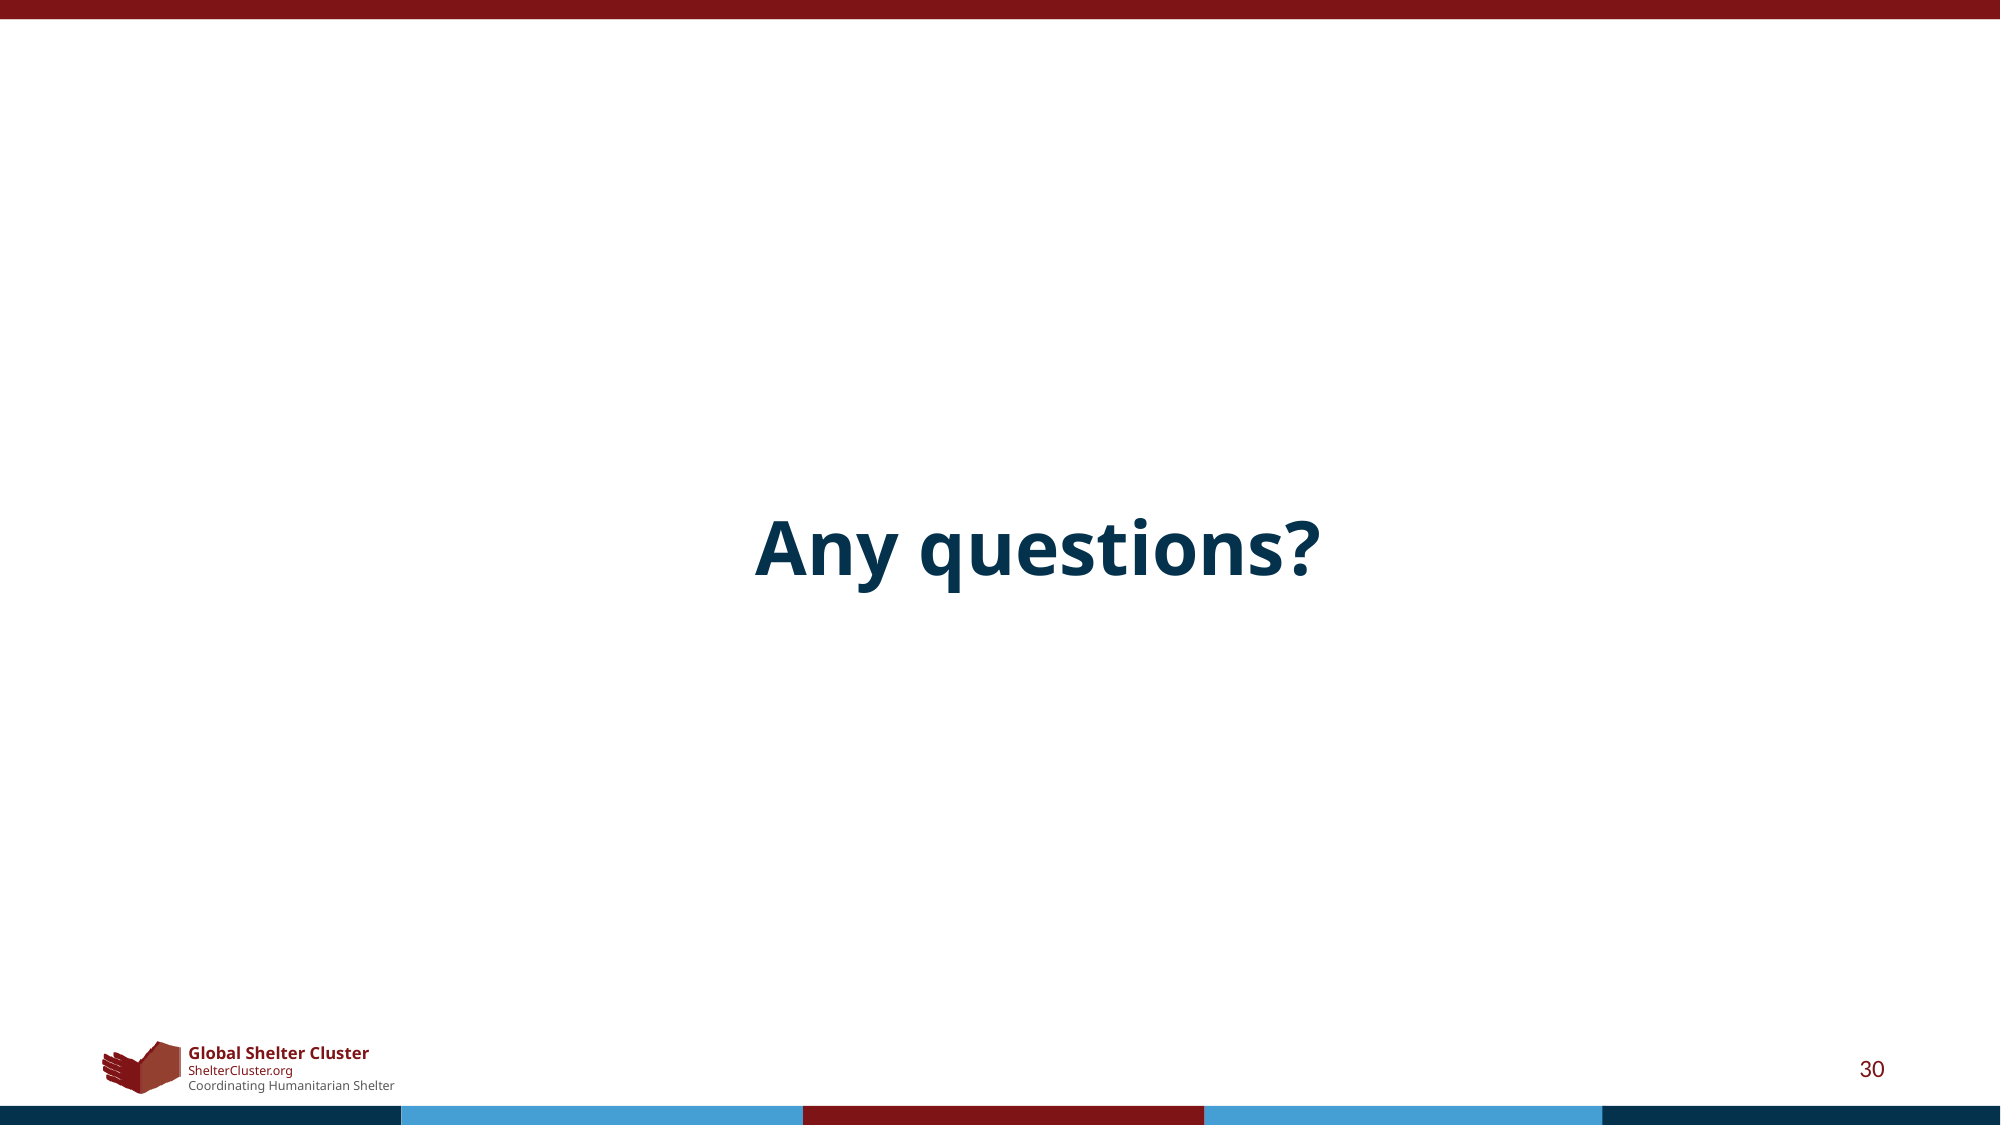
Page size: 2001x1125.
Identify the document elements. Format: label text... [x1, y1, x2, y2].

picture [102, 1041, 181, 1094]
title Any questions? [138, 451, 1939, 640]
slide_number 30 [1433, 1037, 1900, 1098]
